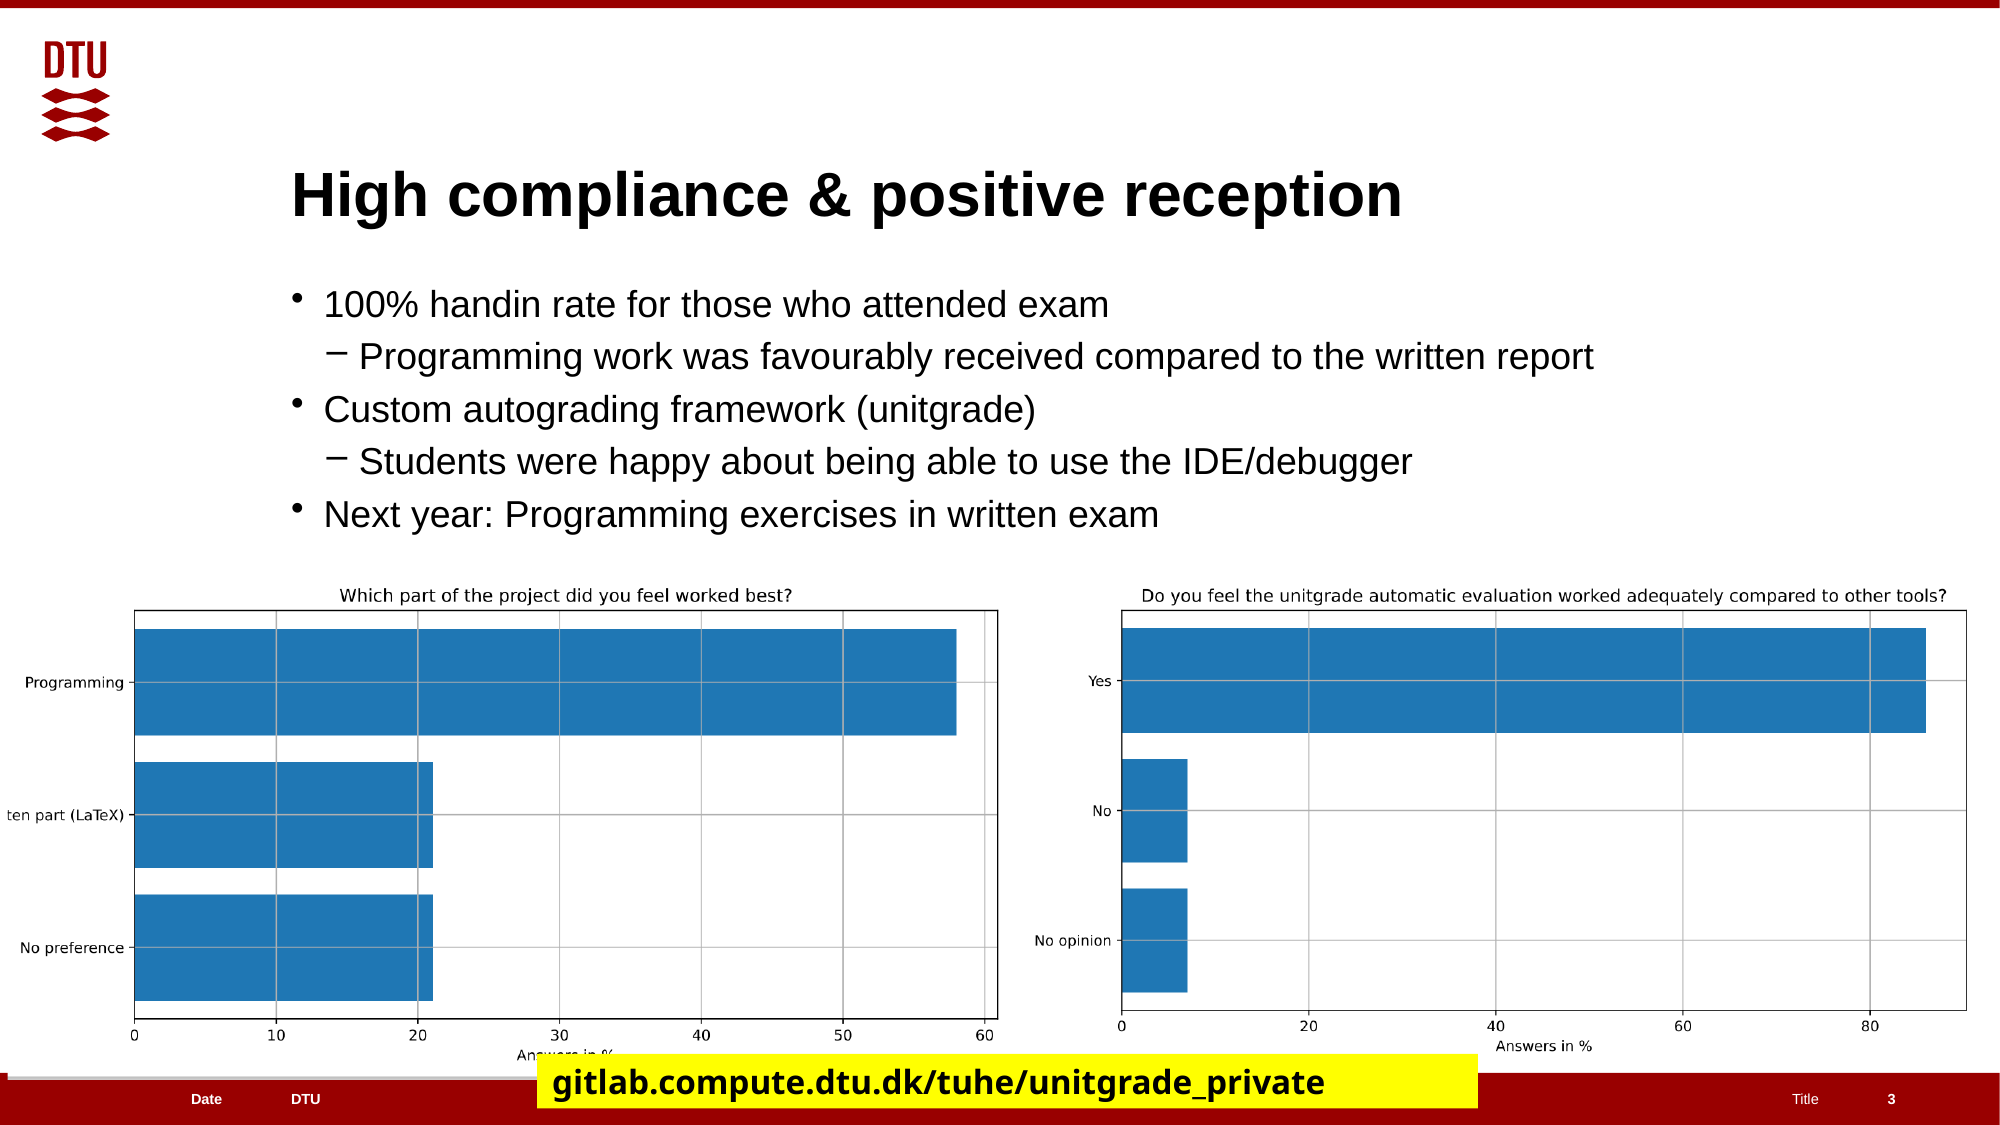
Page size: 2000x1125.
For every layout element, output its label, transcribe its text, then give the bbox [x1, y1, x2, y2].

list 100% handin rate for those who attended exam Programming work was favourably received compared to the written report Custom autograding framework (unitgrade) Students were happy about being able to use the IDE/debugger Next year: Programming exercises in written exam [291, 279, 1819, 575]
picture [7, 573, 2000, 1080]
title High compliance & positive reception [291, 69, 1819, 230]
slide_number 3 [1887, 1075, 1959, 1125]
text_box gitlab.compute.dtu.dk/tuhe/unitgrade_private [537, 1075, 1478, 1109]
